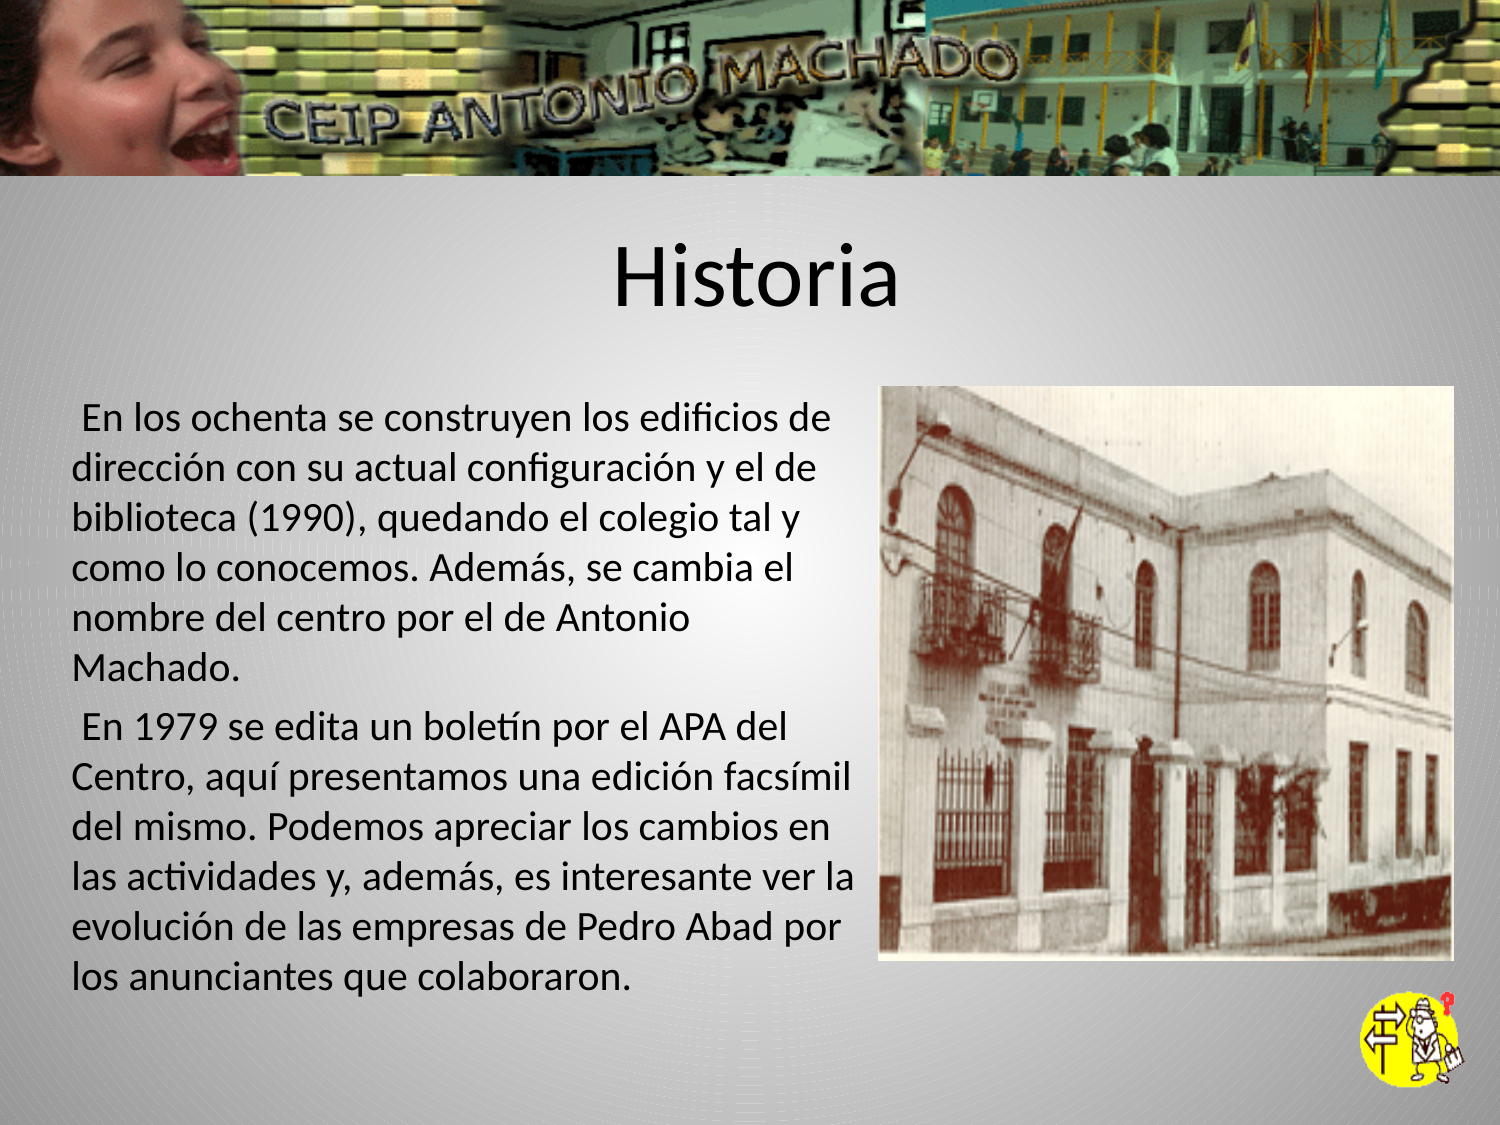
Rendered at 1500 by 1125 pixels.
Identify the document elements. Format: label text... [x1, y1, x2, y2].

picture [1359, 984, 1466, 1090]
picture [878, 386, 1454, 962]
picture [0, 0, 1500, 177]
title Historia [81, 187, 1433, 364]
list En los ochenta se construyen los edificios de dirección con su actual configuración y el de biblioteca (1990), quedando el colegio tal y como lo conocemos. Además, se cambia el nombre del centro por el de Antonio Machado. En 1979 se edita un boletín por el APA del Centro, aquí presentamos una edición facsímil del mismo. Podemos apreciar los cambios en las actividades y, además, es interesante ver la evolución de las empresas de Pedro Abad por los anunciantes que colaboraron. [0, 382, 880, 1125]
